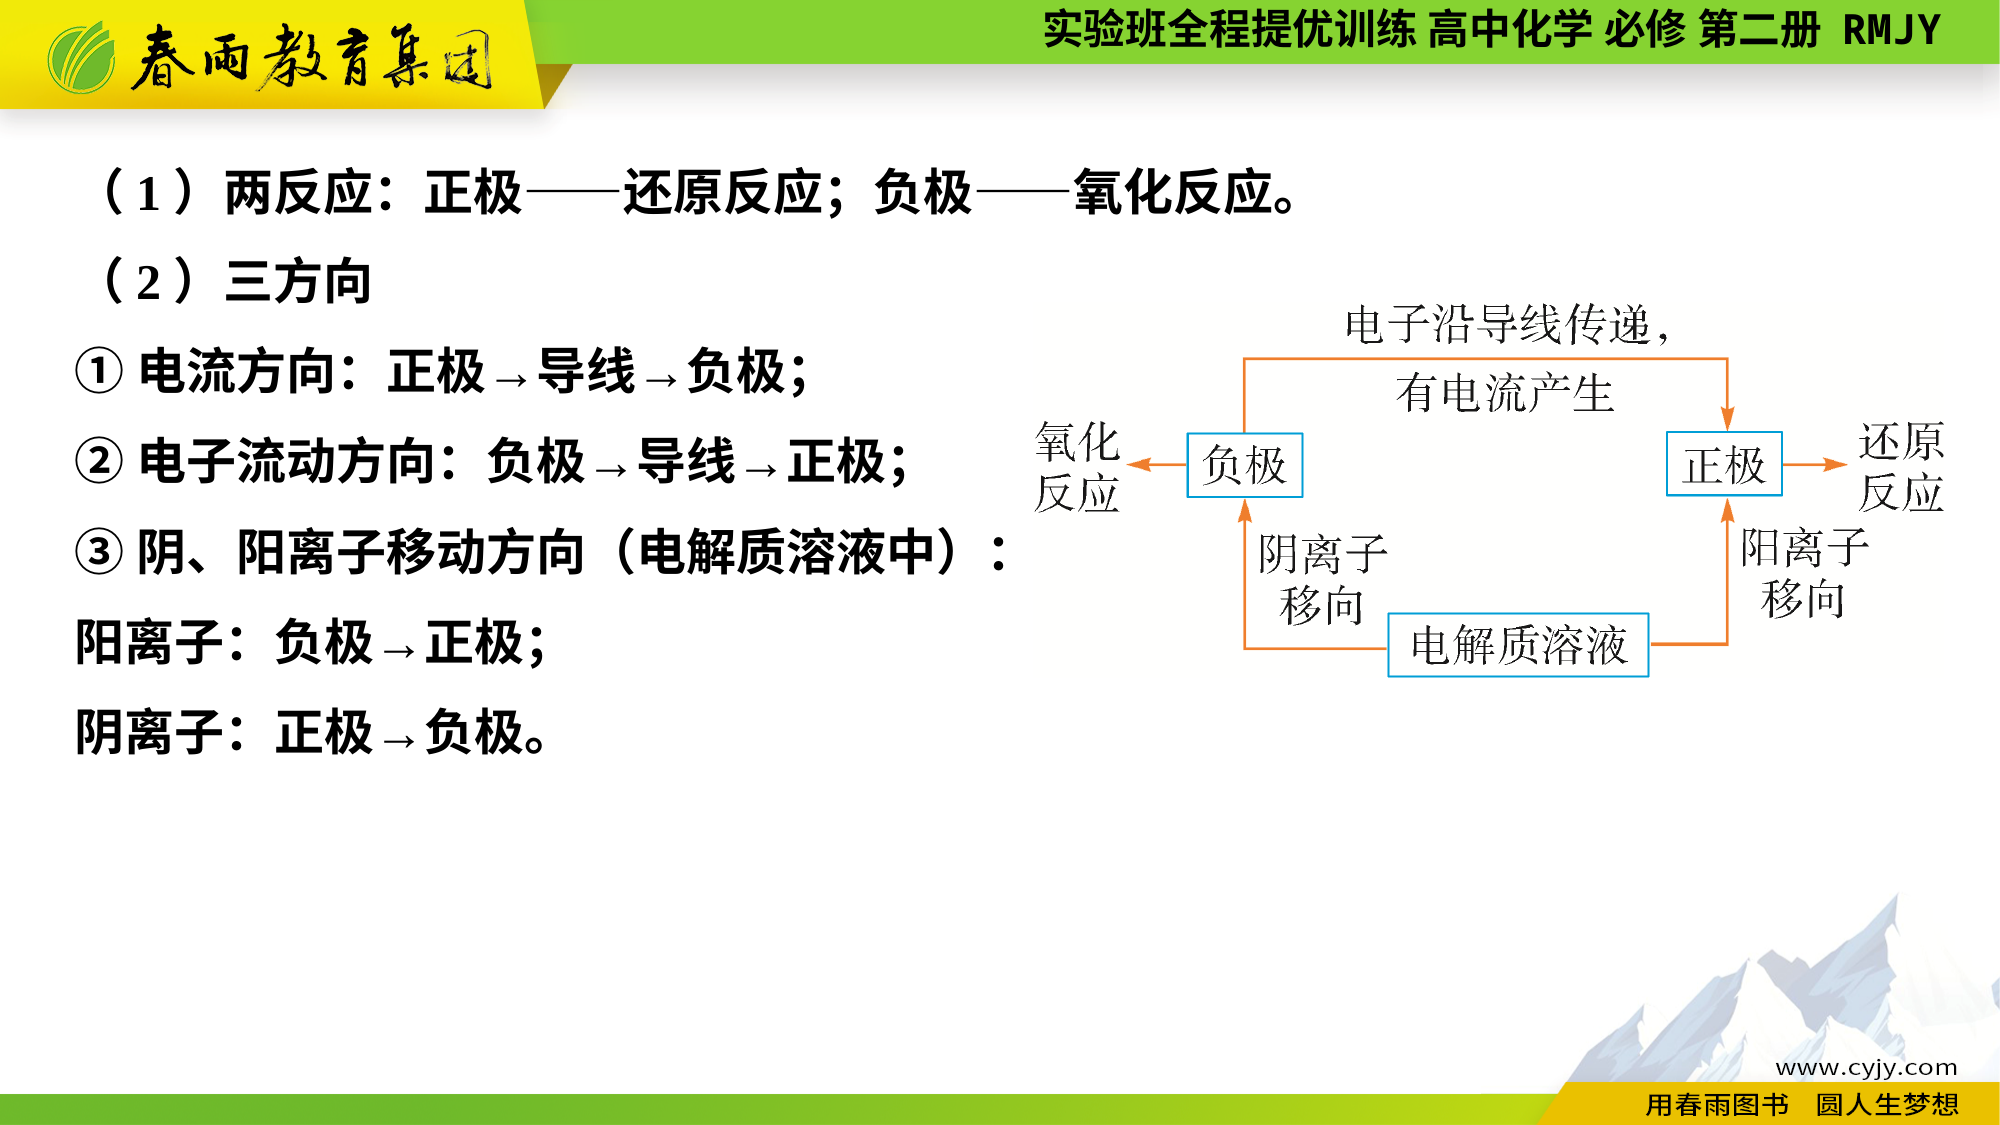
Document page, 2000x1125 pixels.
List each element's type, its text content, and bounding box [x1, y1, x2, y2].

list （1）两反应：正极——还原反应；负极——氧化反应。 （2）三方向 ①电流方向：正极→导线→负极； ②电子流动方向：负极→导线→正极； ③阴、阳离子移动方向（电解质溶液中）： 阳离子：负极→正极； 阴离子：正极→负极。 [59, 122, 1944, 774]
picture [0, 0, 2000, 1125]
